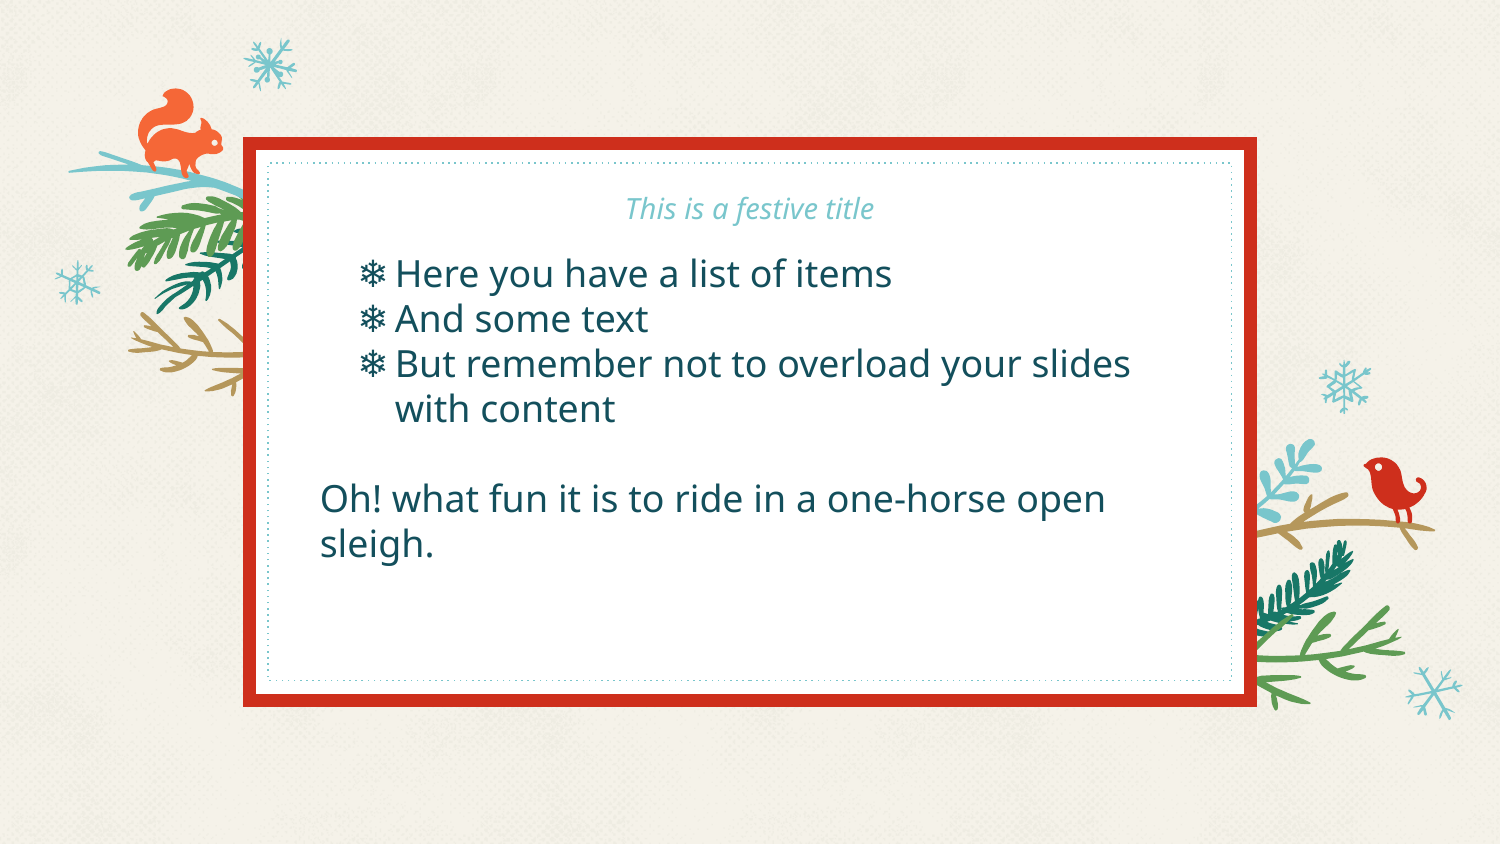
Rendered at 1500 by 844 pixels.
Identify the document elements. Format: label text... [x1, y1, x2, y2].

list Here you have a list of items And some text But remember not to overload your slides with content Oh! what fun it is to ride in a one-horse open sleigh. [304, 235, 1196, 628]
picture [0, 0, 1500, 844]
title This is a festive title [292, 174, 1208, 254]
